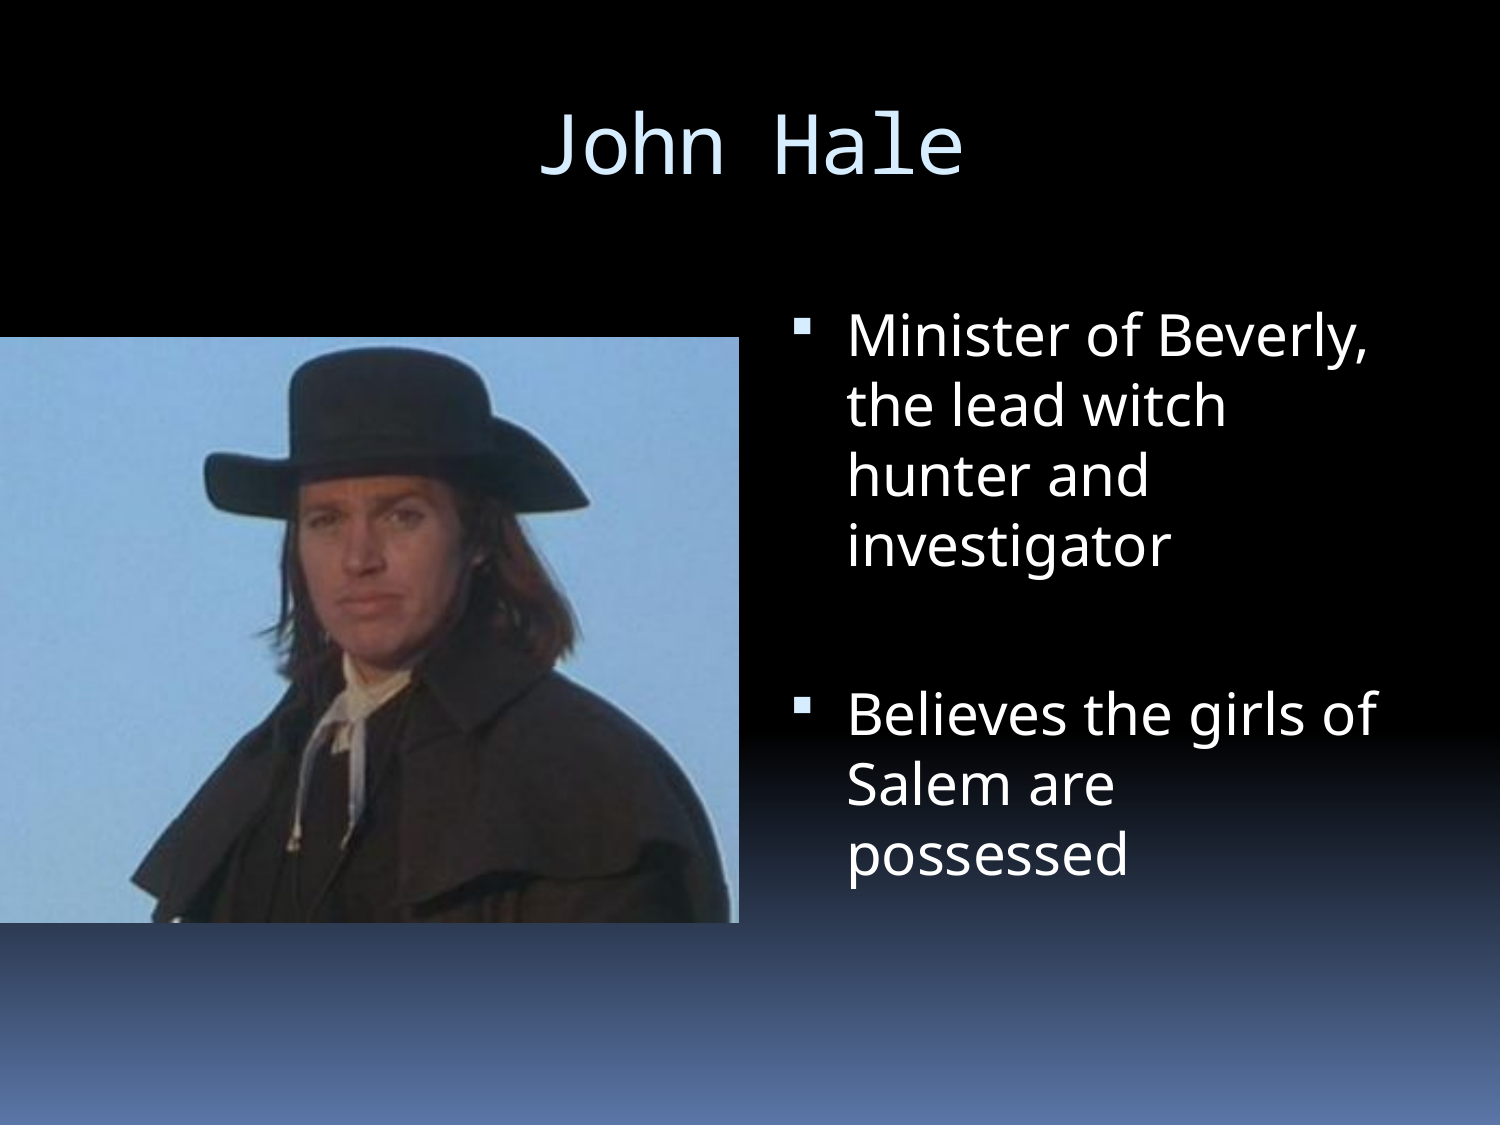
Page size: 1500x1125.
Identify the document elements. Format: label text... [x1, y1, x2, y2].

list Minister of Beverly, the lead witch hunter and investigator Believes the girls of Salem are possessed [763, 290, 1427, 1033]
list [0, 337, 740, 923]
title John Hale [75, 83, 1425, 234]
